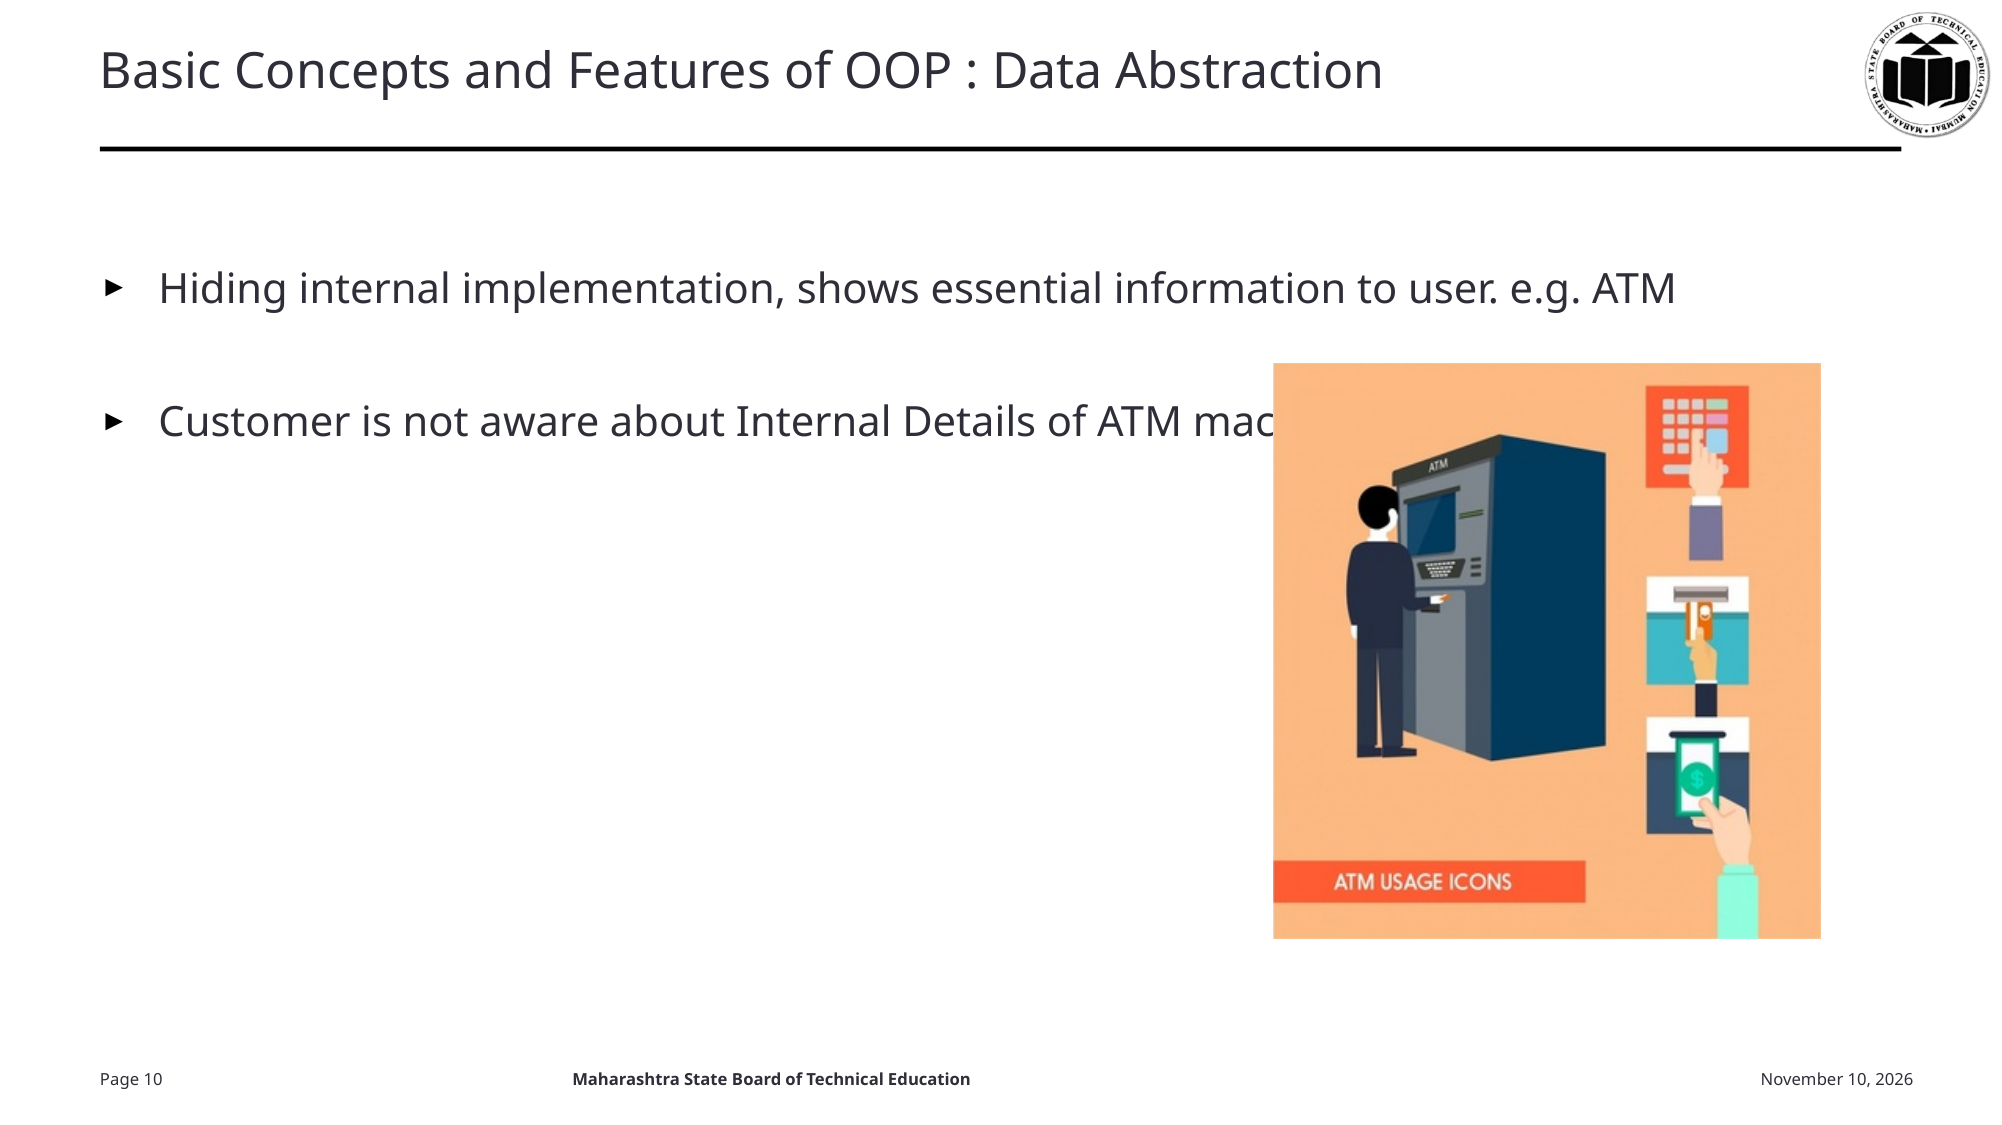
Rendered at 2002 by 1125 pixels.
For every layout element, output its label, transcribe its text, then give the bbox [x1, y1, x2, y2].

title Basic Concepts and Features of OOP : Data Abstraction [99, 48, 1901, 145]
picture [1273, 363, 1821, 939]
picture [1852, 0, 2001, 149]
list Hiding internal implementation, shows essential information to user. e.g. ATM Customer is not aware about Internal Details of ATM machine [99, 186, 1901, 999]
